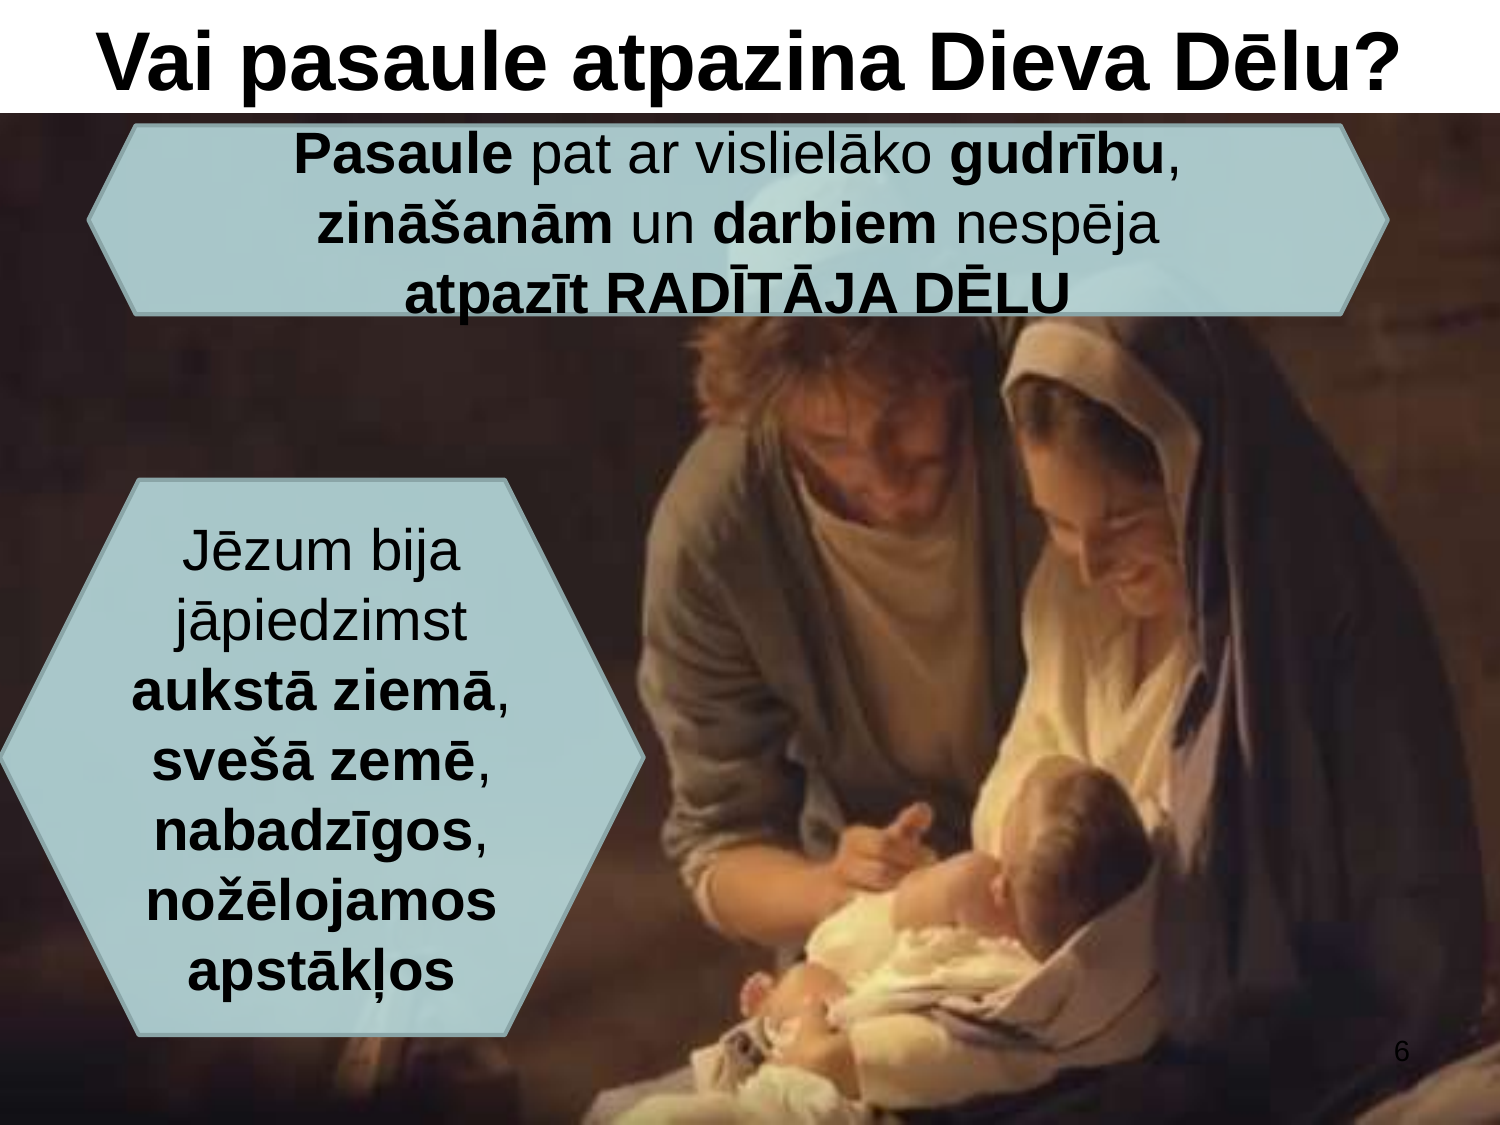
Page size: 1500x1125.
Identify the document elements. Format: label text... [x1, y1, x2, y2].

title Vai pasaule atpazina Dieva Dēlu? [0, 0, 1500, 113]
picture [0, 113, 1500, 1125]
